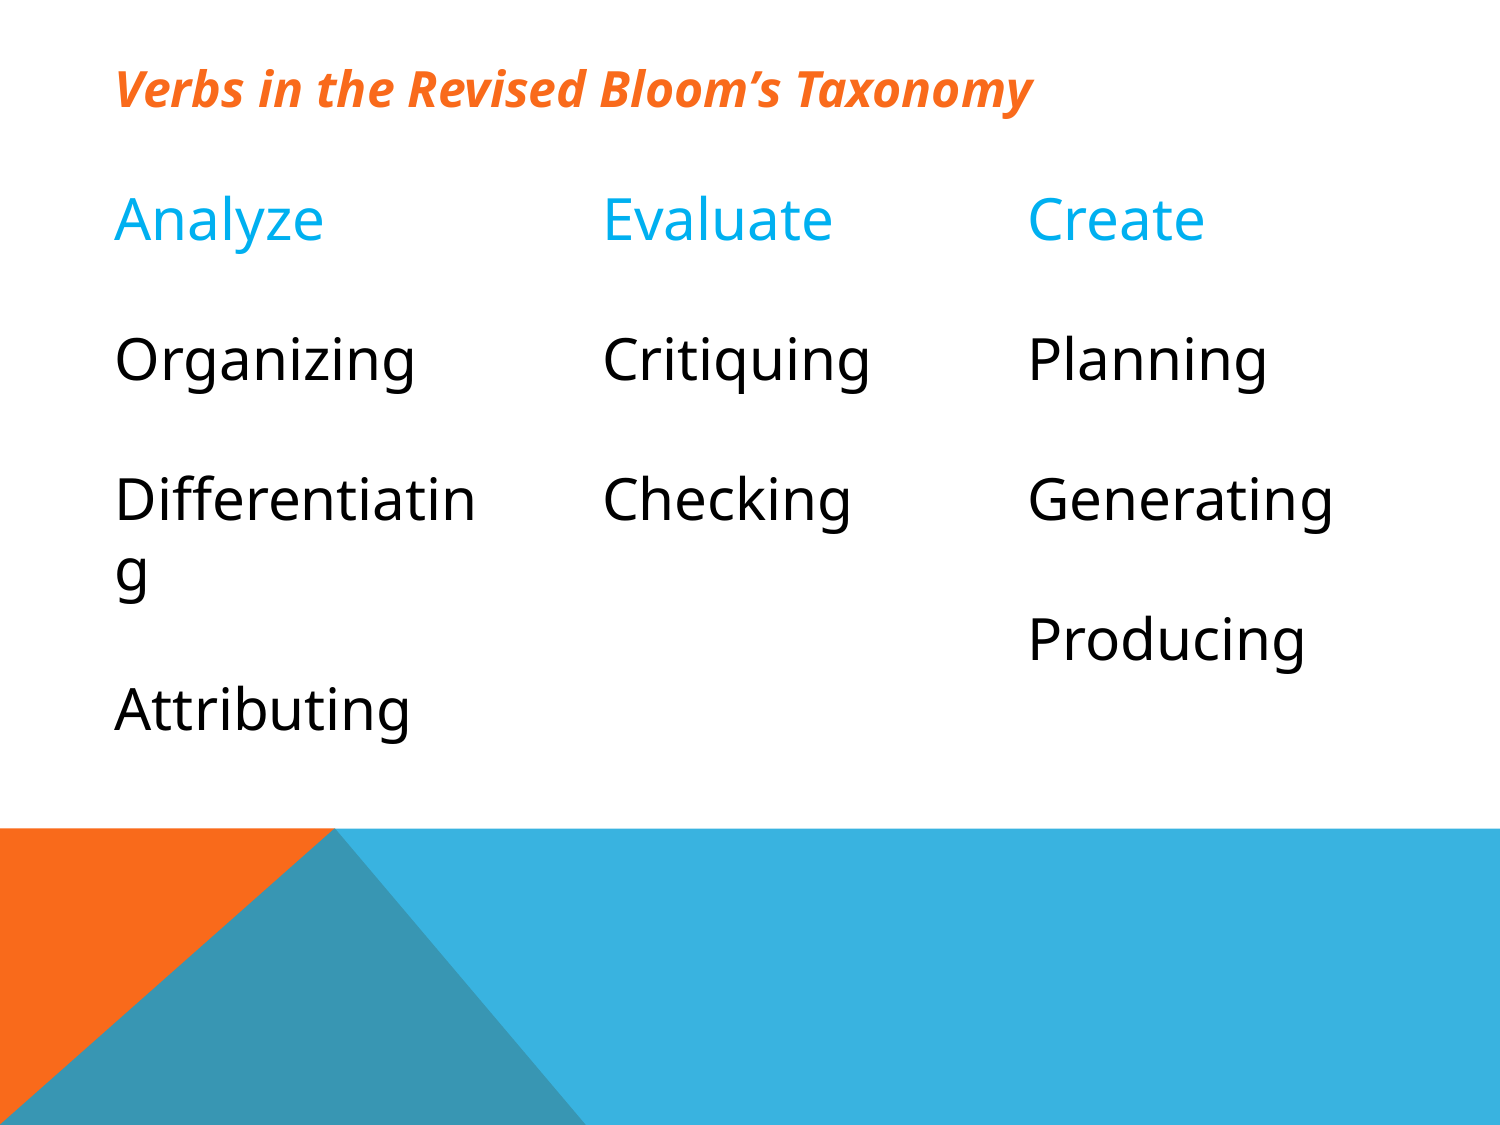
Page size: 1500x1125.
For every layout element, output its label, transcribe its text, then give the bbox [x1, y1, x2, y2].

text_box Verbs in the Revised Bloom’s Taxonomy [99, 49, 1163, 125]
text_box Create Planning Generating Producing [1012, 174, 1363, 680]
text_box Evaluate Critiquing Checking [587, 174, 888, 540]
text_box Analyze Organizing Differentiating Attributing [99, 174, 525, 750]
